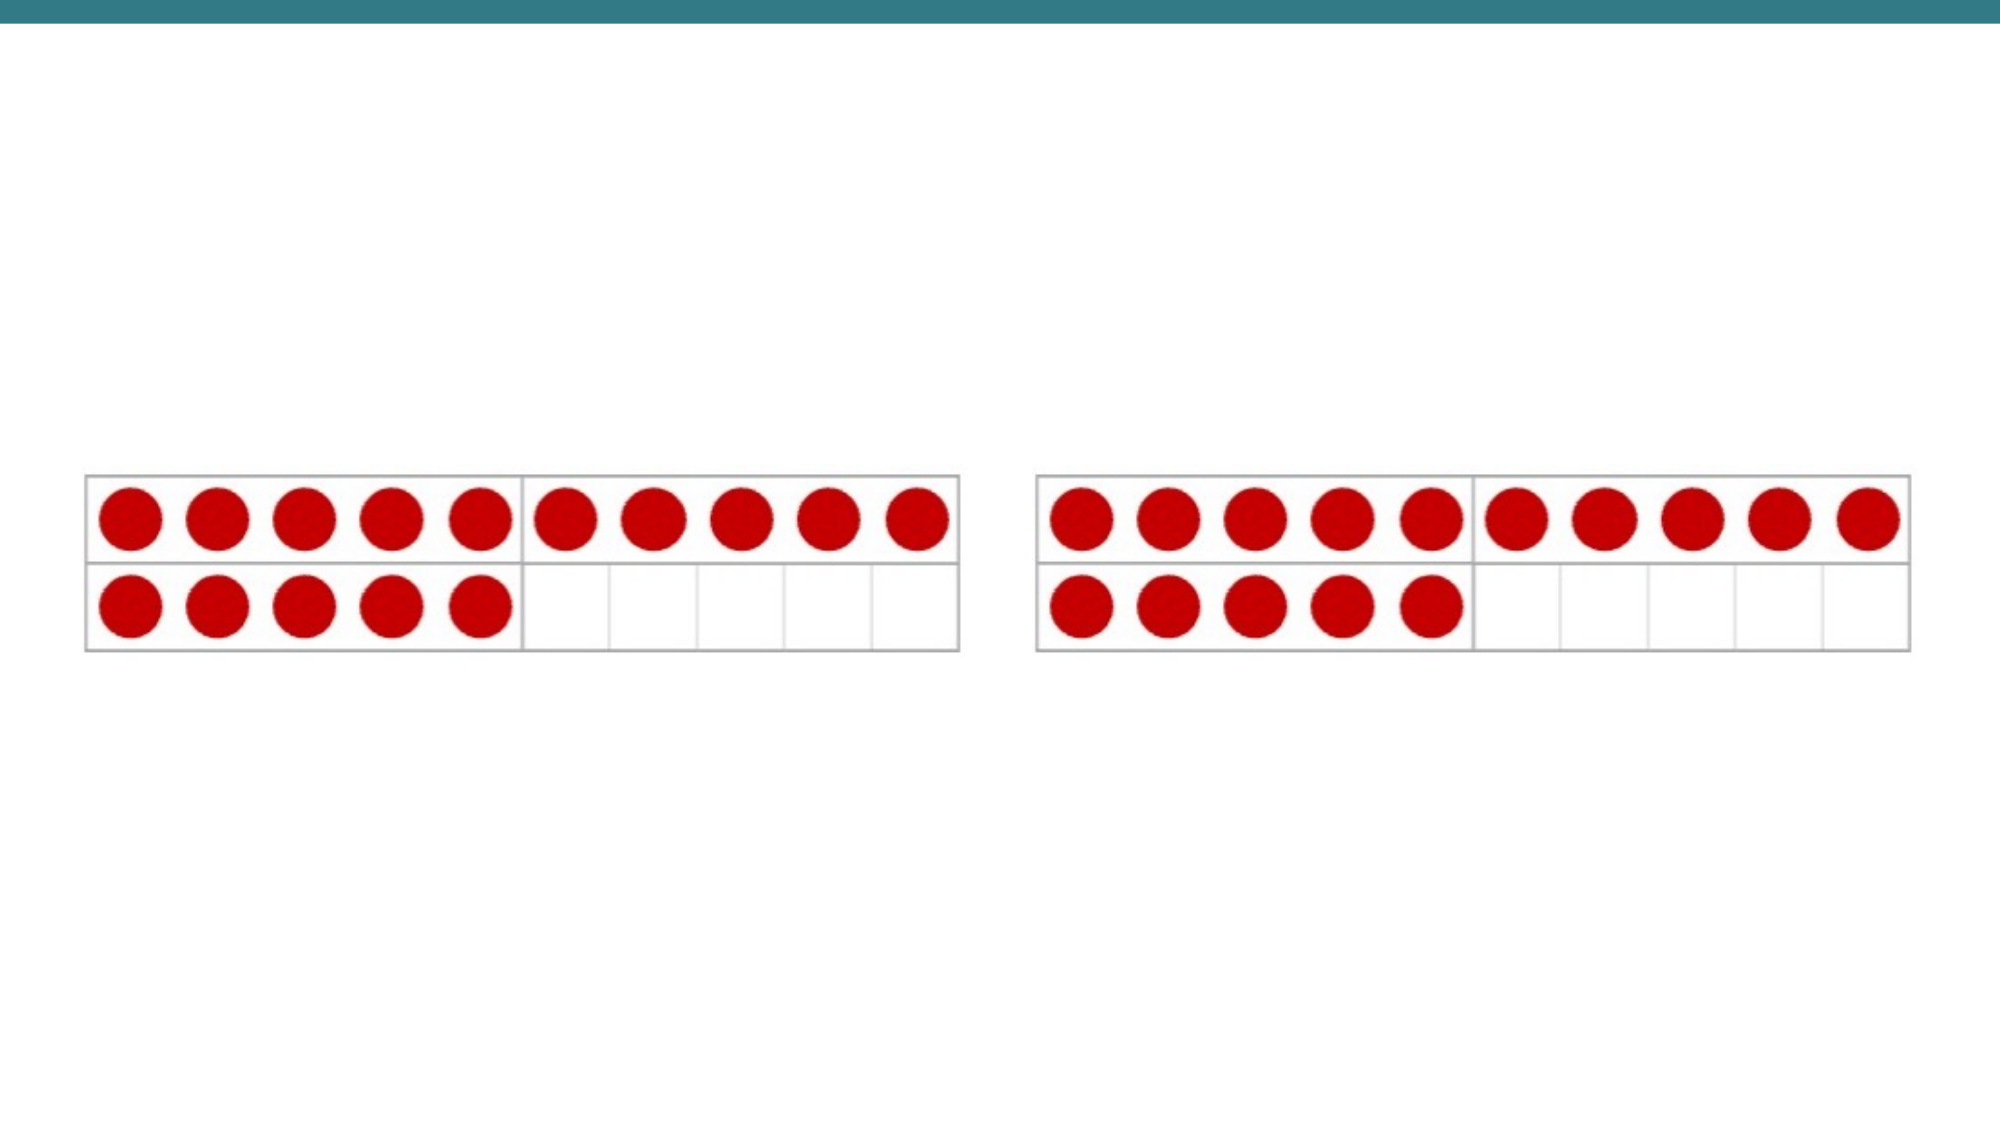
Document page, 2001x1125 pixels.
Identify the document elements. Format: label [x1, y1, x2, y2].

picture [81, 464, 968, 661]
picture [1032, 464, 1919, 661]
